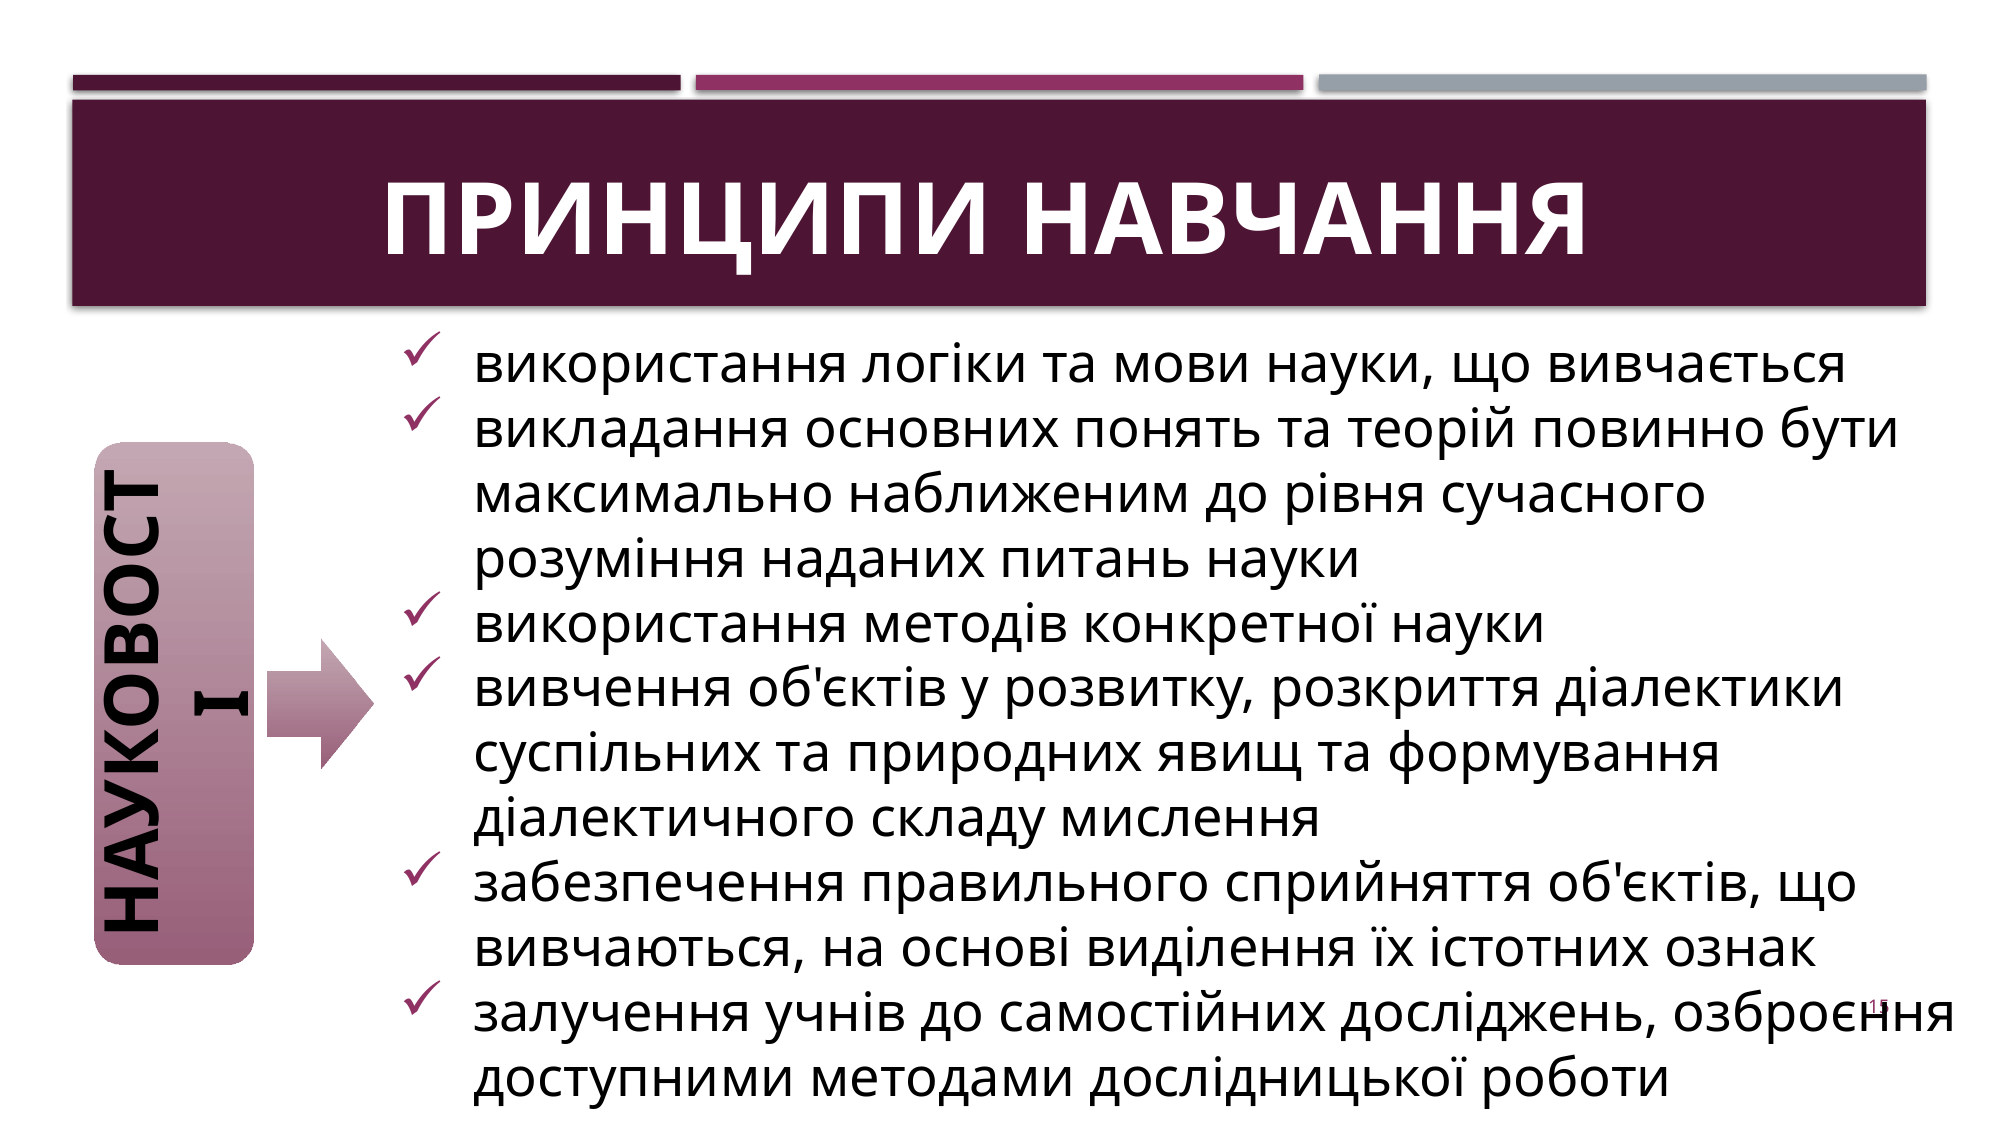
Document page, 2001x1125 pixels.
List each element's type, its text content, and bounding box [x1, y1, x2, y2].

text_box використання логіки та мови науки, що вивчається викладання основних понять та теорій повинно бути максимально наближеним до рівня сучасного розуміння наданих питань науки використання методів конкретної науки вивчення об'єктів у розвитку, розкриття діалектики суспільних та природних явищ та формування діалектичного складу мислення забезпечення правильного сприйняття об'єктів, що вивчаються, на основі виділення їх істотних ознак залучення учнів до самостійних досліджень, озброєння доступними методами дослідницької роботи [384, 320, 1981, 1115]
slide_number 15 [1732, 977, 1905, 1037]
text_box НАУКОВОСТІ [93, 441, 255, 966]
text_box [266, 637, 375, 770]
title Принципи навчання [94, 119, 1904, 282]
